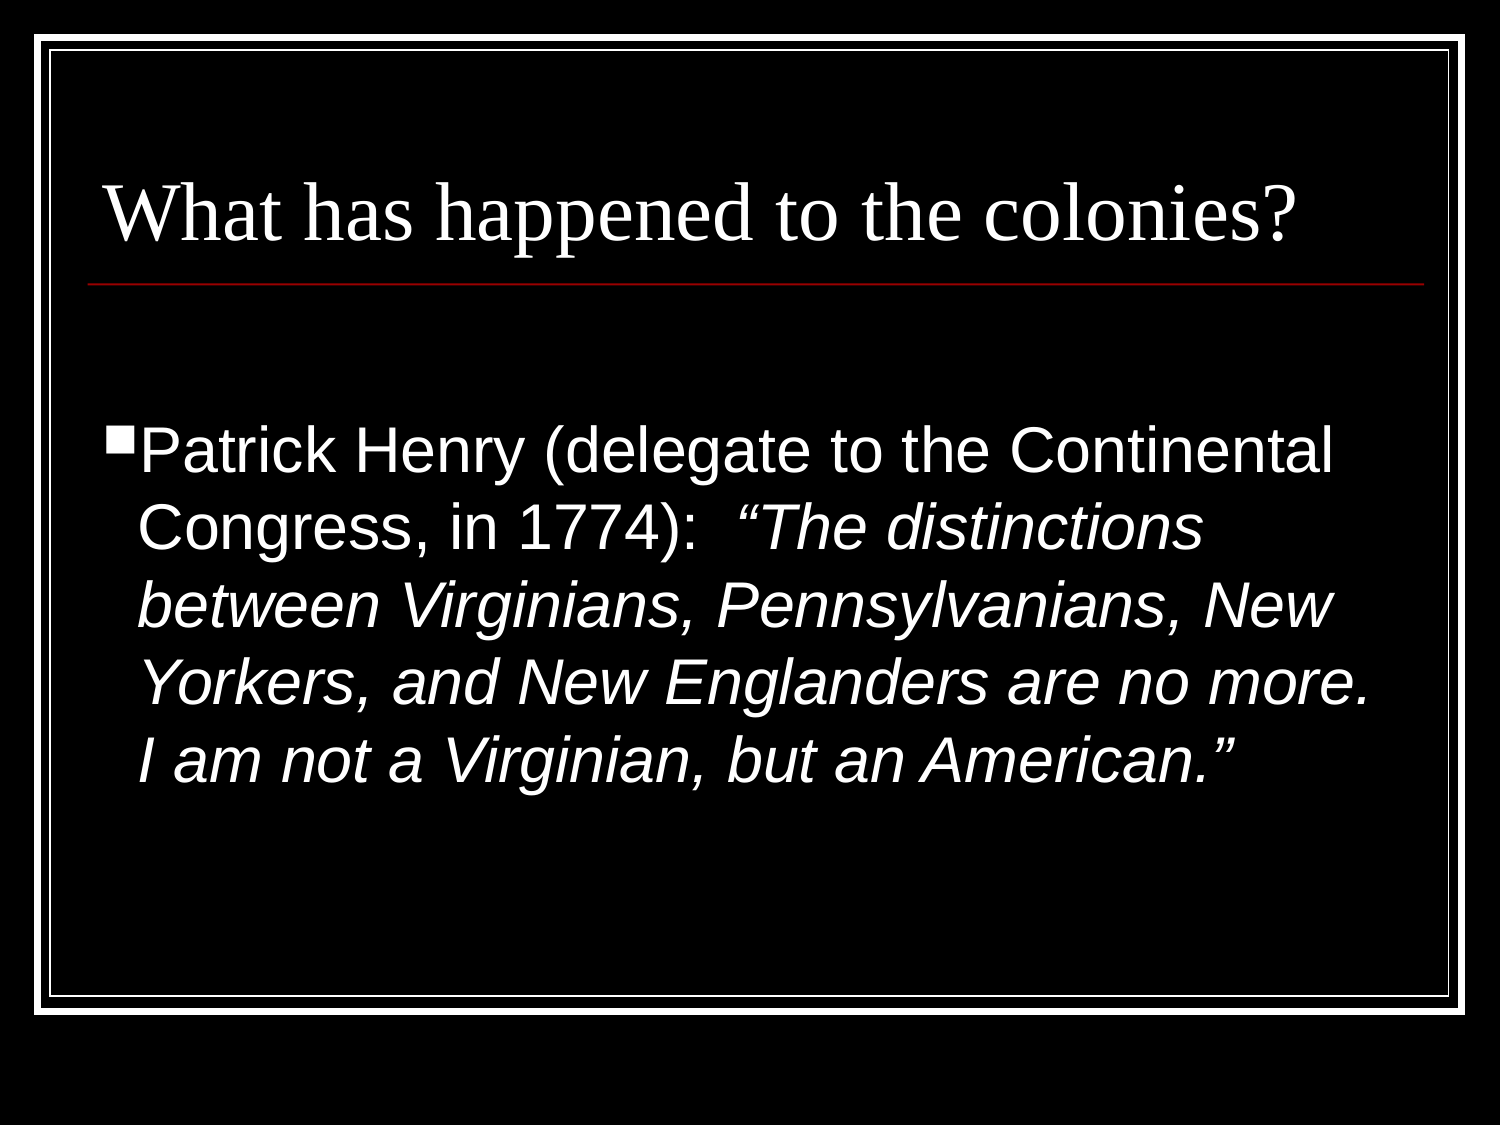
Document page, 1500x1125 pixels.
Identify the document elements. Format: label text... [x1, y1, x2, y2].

text_box What has happened to the colonies? [87, 77, 1425, 265]
text_box Patrick Henry (delegate to the Continental Congress, in 1774): “The distinctions between Virginians, Pennsylvanians, New Yorkers, and New Englanders are no more. I am not a Virginian, but an American.” [87, 399, 1425, 963]
